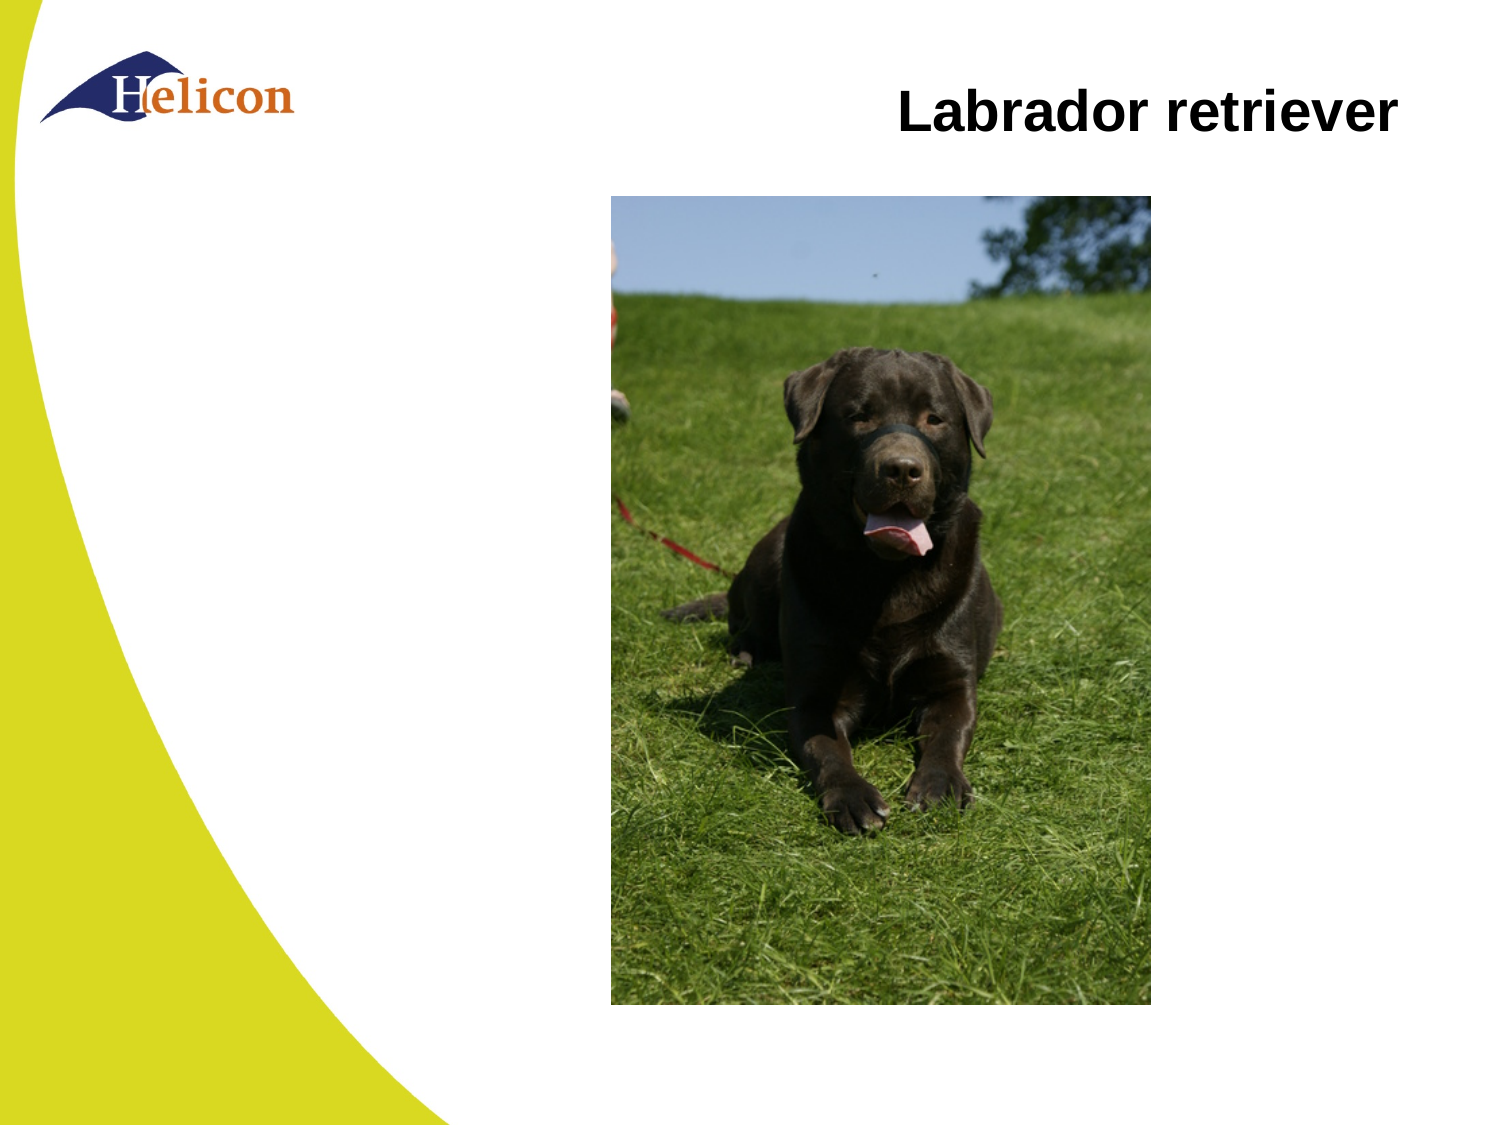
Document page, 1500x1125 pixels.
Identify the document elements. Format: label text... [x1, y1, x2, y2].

title Labrador retriever [324, 54, 1415, 161]
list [610, 196, 1151, 1006]
picture [0, 0, 1500, 1125]
